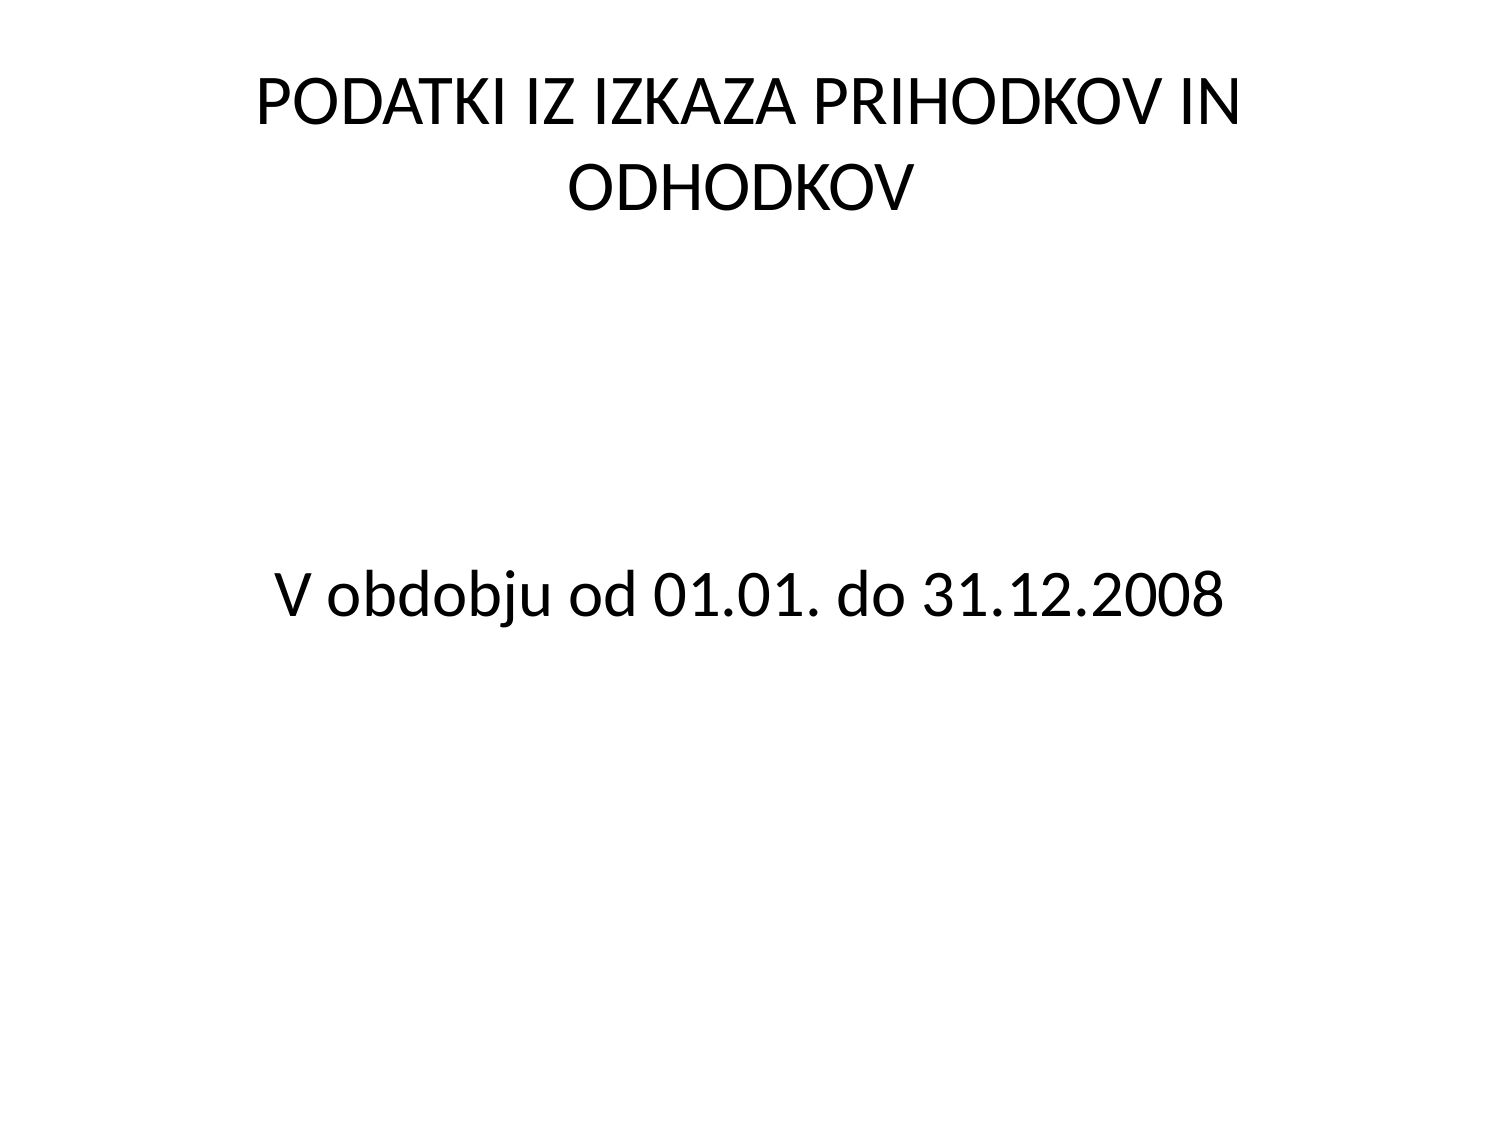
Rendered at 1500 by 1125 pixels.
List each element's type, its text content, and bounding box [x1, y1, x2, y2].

list V obdobju od 01.01. do 31.12.2008 [75, 262, 1425, 1005]
title PODATKI IZ IZKAZA PRIHODKOV IN ODHODKOV [75, 45, 1425, 233]
